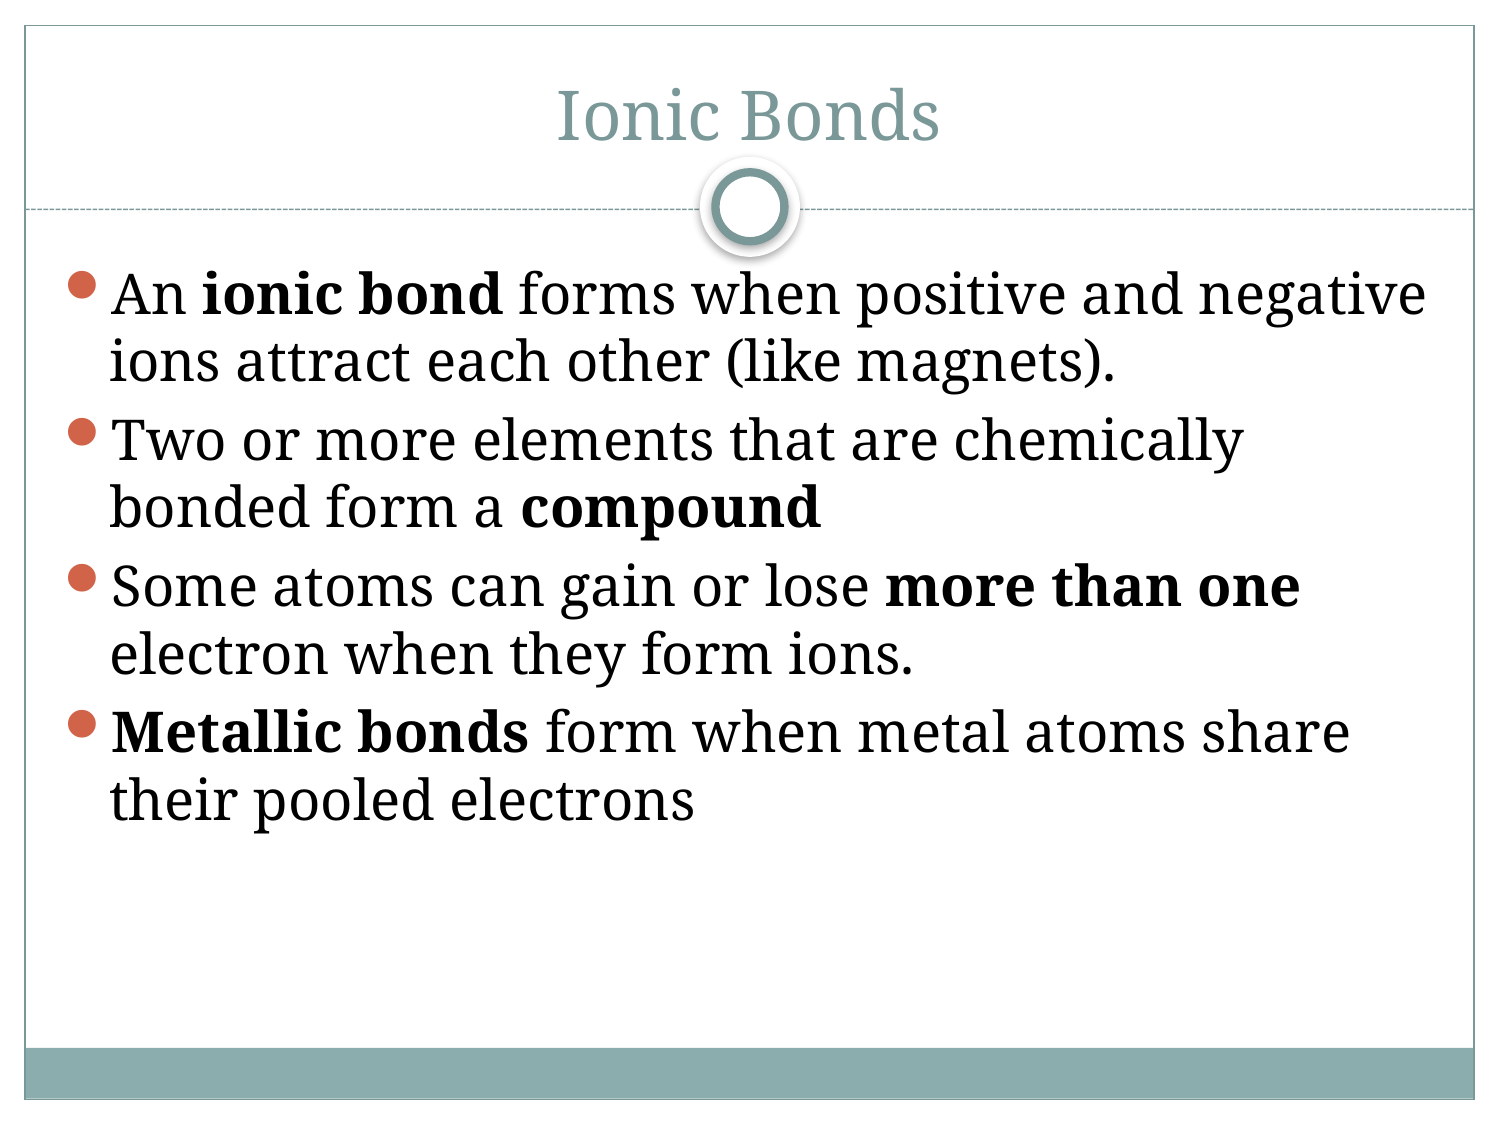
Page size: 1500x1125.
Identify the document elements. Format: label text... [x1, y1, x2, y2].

list An ionic bond forms when positive and negative ions attract each other (like magnets). Two or more elements that are chemically bonded form a compound Some atoms can gain or lose more than one electron when they form ions. Metallic bonds form when metal atoms share their pooled electrons [49, 250, 1445, 1001]
title Ionic Bonds [49, 37, 1450, 162]
